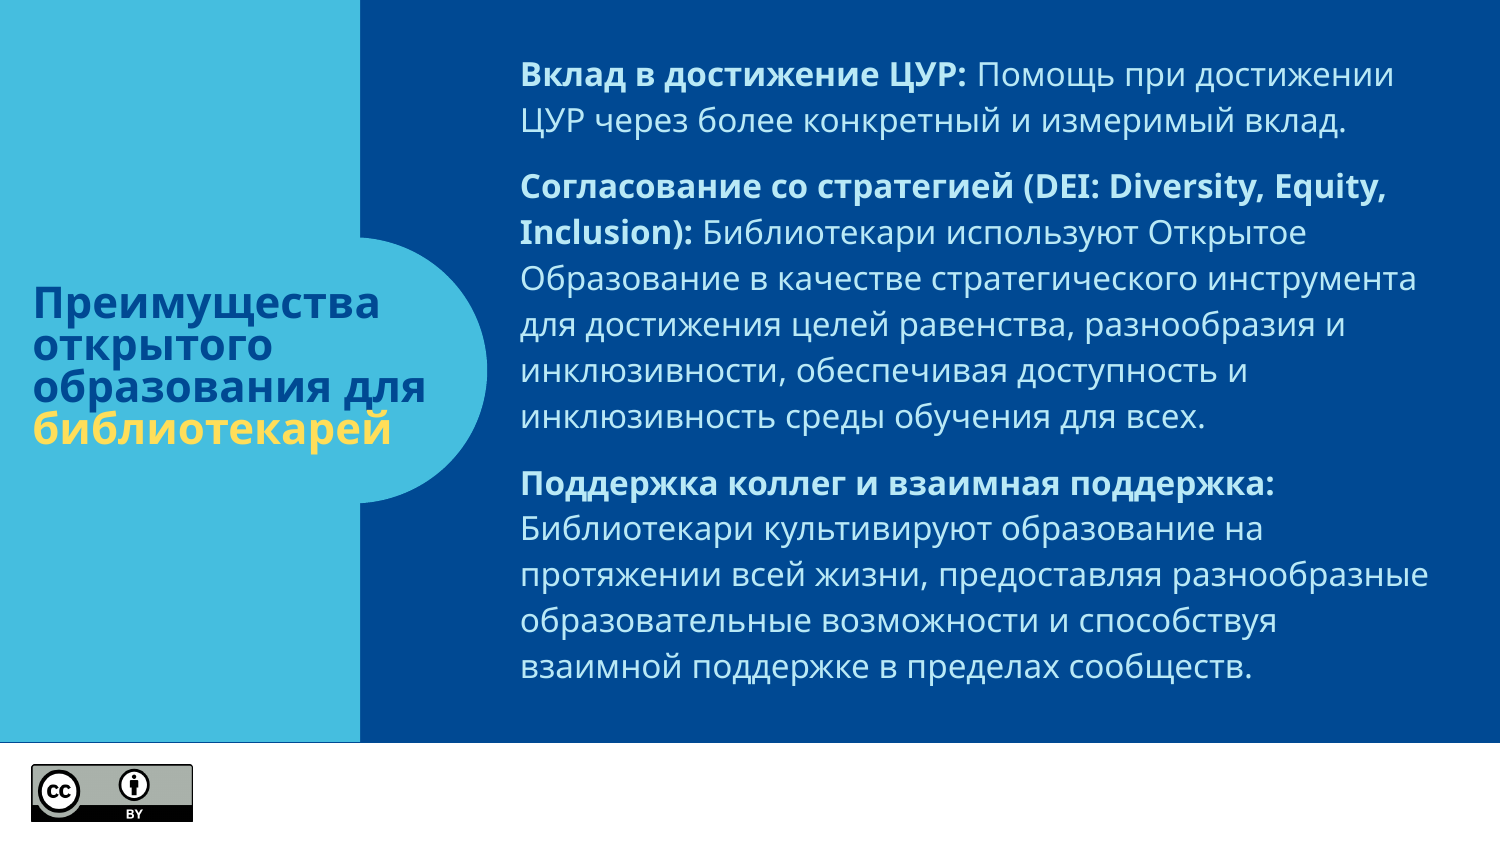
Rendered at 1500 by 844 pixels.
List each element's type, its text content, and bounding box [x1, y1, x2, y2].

text_box Вклад в достижение ЦУР: Помощь при достижении ЦУР через более конкретный и измеримый вклад. Согласование со стратегией (DEI: Diversity, Equity, Inclusion): Библиотекари используют Открытое Образование в качестве стратегического инструмента для достижения целей равенства, разнообразия и инклюзивности, обеспечивая доступность и инклюзивность среды обучения для всех. Поддержка коллег и взаимная поддержка: Библиотекари культивируют образование на протяжении всей жизни, предоставляя разнообразные образовательные возможности и способствуя взаимной поддержке в пределах сообществ. [505, 31, 1466, 701]
text_box Преимущества открытого образования для библиотекарей [17, 270, 445, 469]
text_box [0, 750, 1500, 844]
text_box [0, 0, 361, 742]
text_box [262, 469, 443, 504]
picture [31, 764, 193, 822]
text_box [264, 237, 441, 270]
text_box [445, 273, 488, 468]
